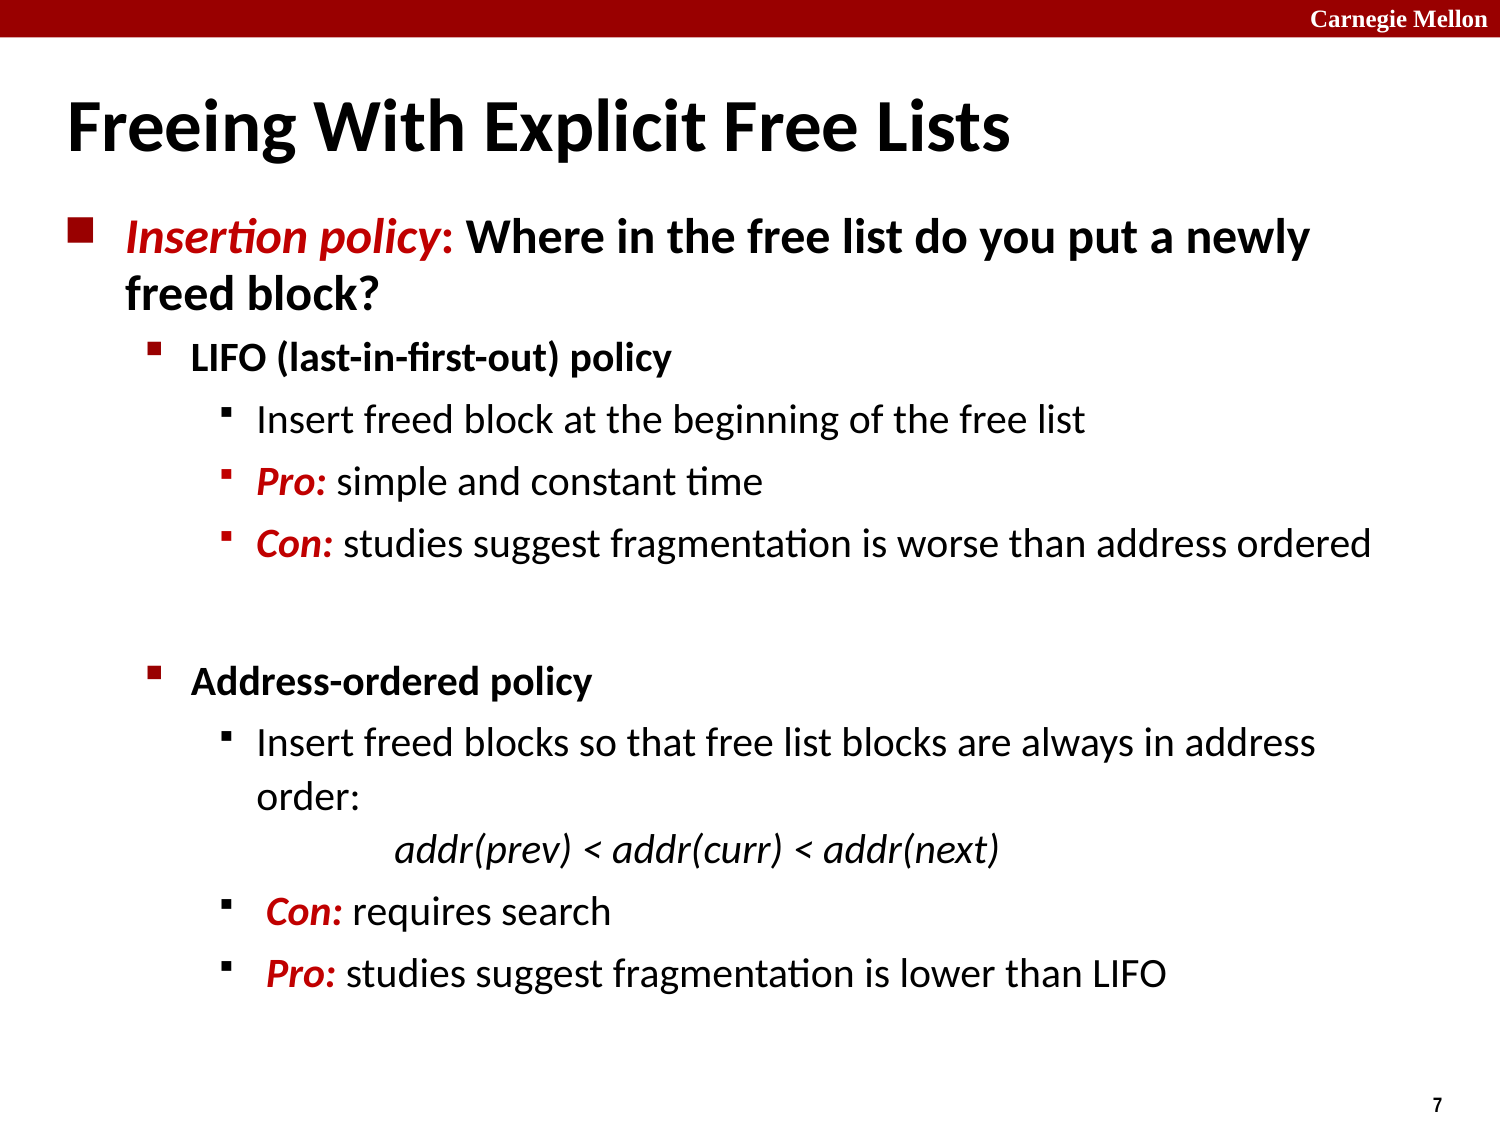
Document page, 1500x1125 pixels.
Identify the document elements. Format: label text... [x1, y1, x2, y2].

title Freeing With Explicit Free Lists [51, 80, 1276, 176]
list Insertion policy: Where in the free list do you put a newly freed block? LIFO (last-in-first-out) policy Insert freed block at the beginning of the free list Pro: simple and constant time Con: studies suggest fragmentation is worse than address ordered Address-ordered policy Insert freed blocks so that free list blocks are always in address order: addr(prev) < addr(curr) < addr(next) Con: requires search Pro: studies suggest fragmentation is lower than LIFO [53, 199, 1417, 1058]
